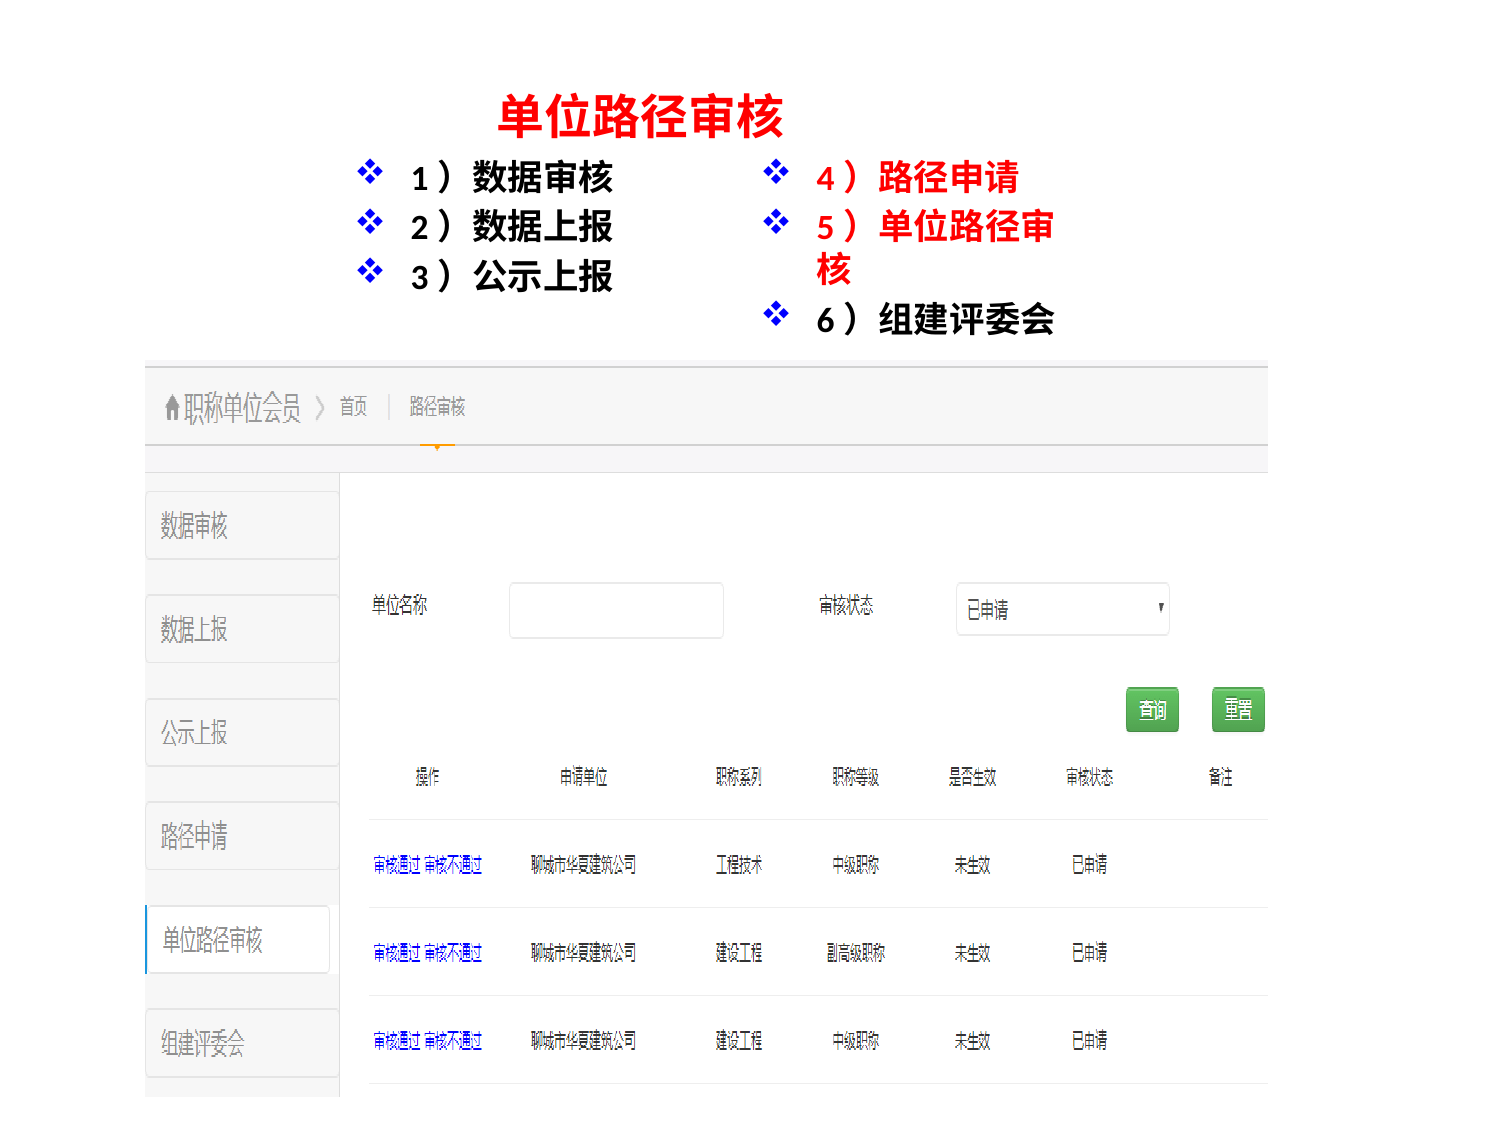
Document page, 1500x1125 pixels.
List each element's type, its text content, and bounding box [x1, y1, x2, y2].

text_box 单位路径审核 [397, 80, 885, 151]
text_box 4）路径申请 5）单位路径审核 6）组建评委会 [748, 148, 1083, 359]
text_box 1）数据审核 2）数据上报 3）公示上报 [342, 148, 677, 359]
picture [144, 360, 1268, 1097]
